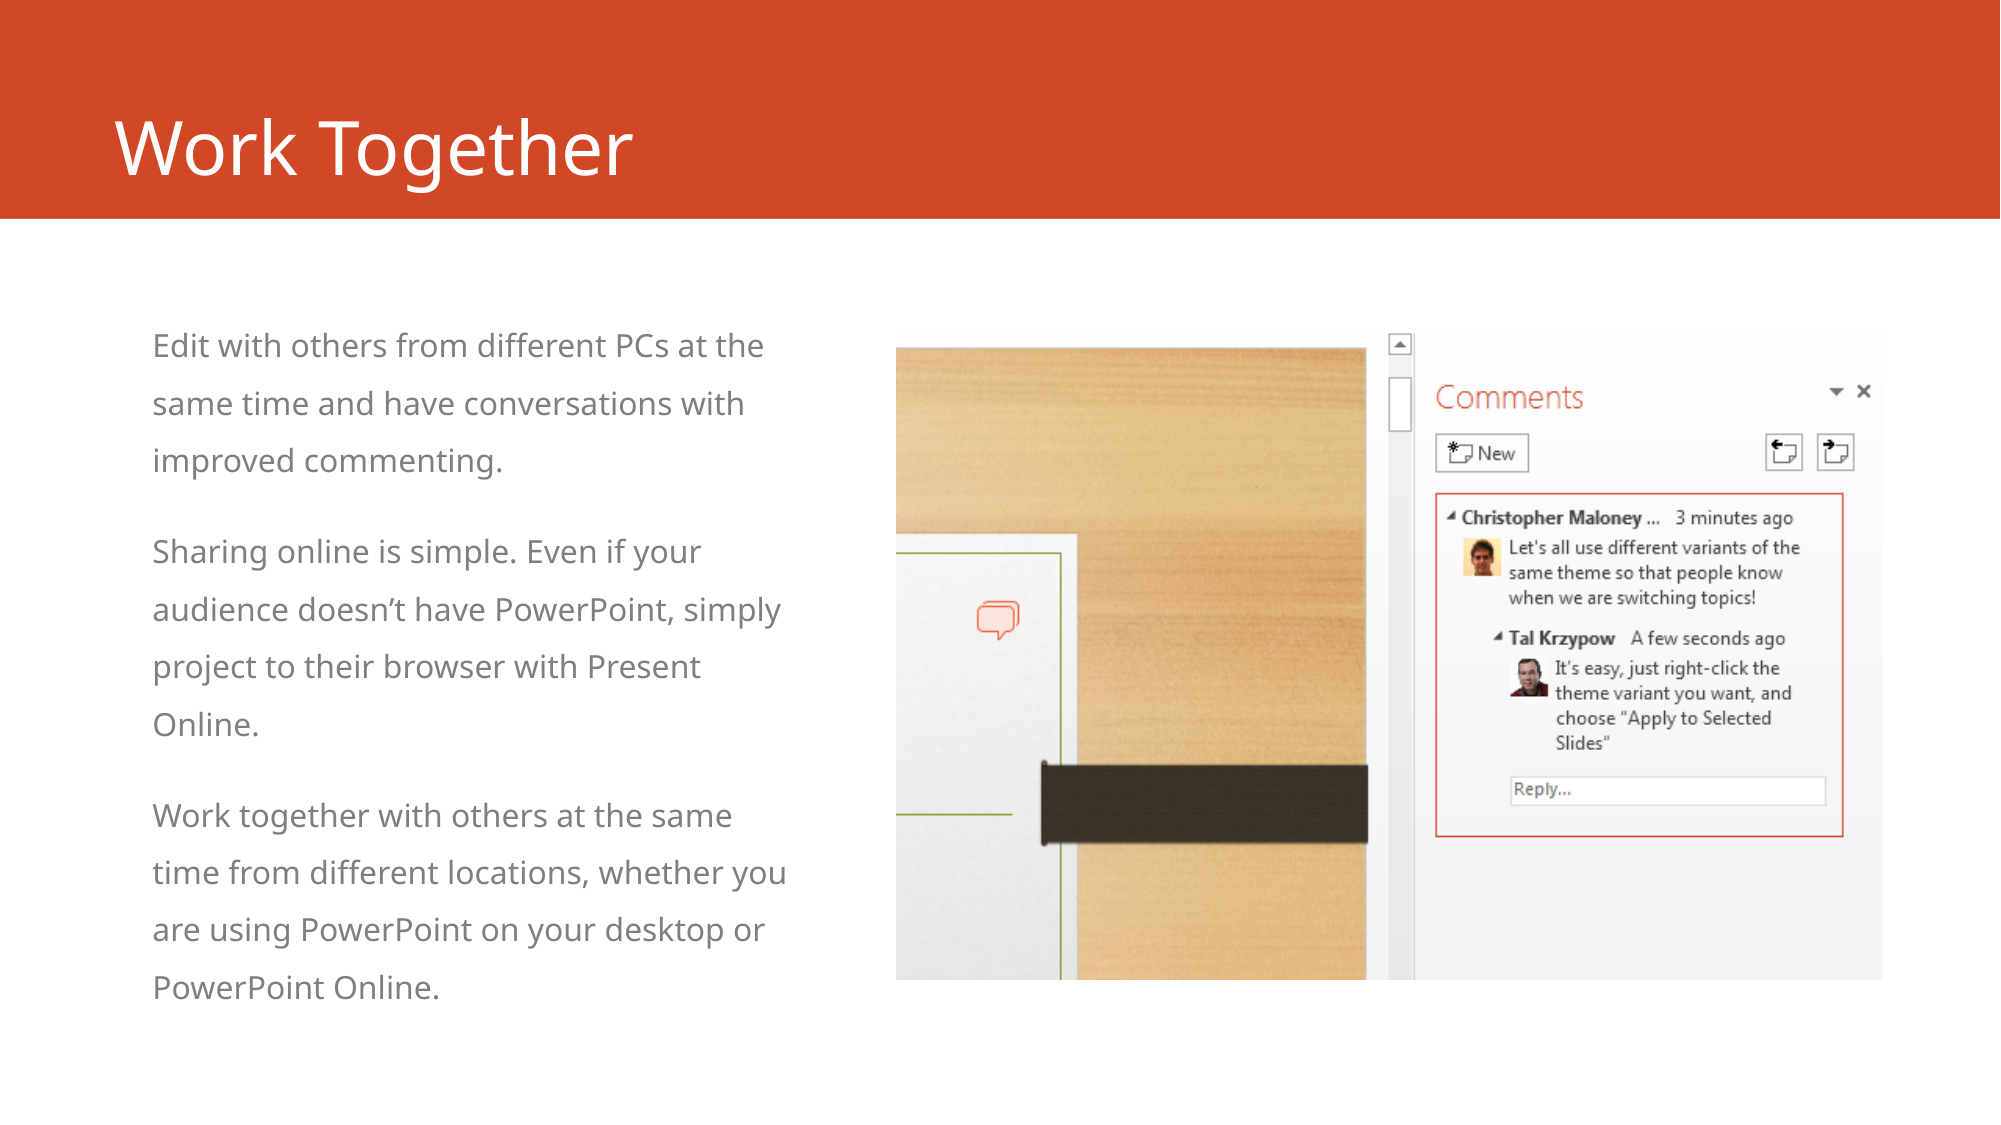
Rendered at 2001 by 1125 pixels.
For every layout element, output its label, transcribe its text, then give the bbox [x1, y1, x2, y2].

list Edit with others from different PCs at the same time and have conversations with improved commenting. Sharing online is simple. Even if your audience doesn’t have PowerPoint, simply project to their browser with Present Online. Work together with others at the same time from different locations, whether you are using PowerPoint on your desktop or PowerPoint Online. [137, 299, 822, 1014]
title Work Together [99, 0, 1863, 199]
picture [896, 332, 1883, 980]
